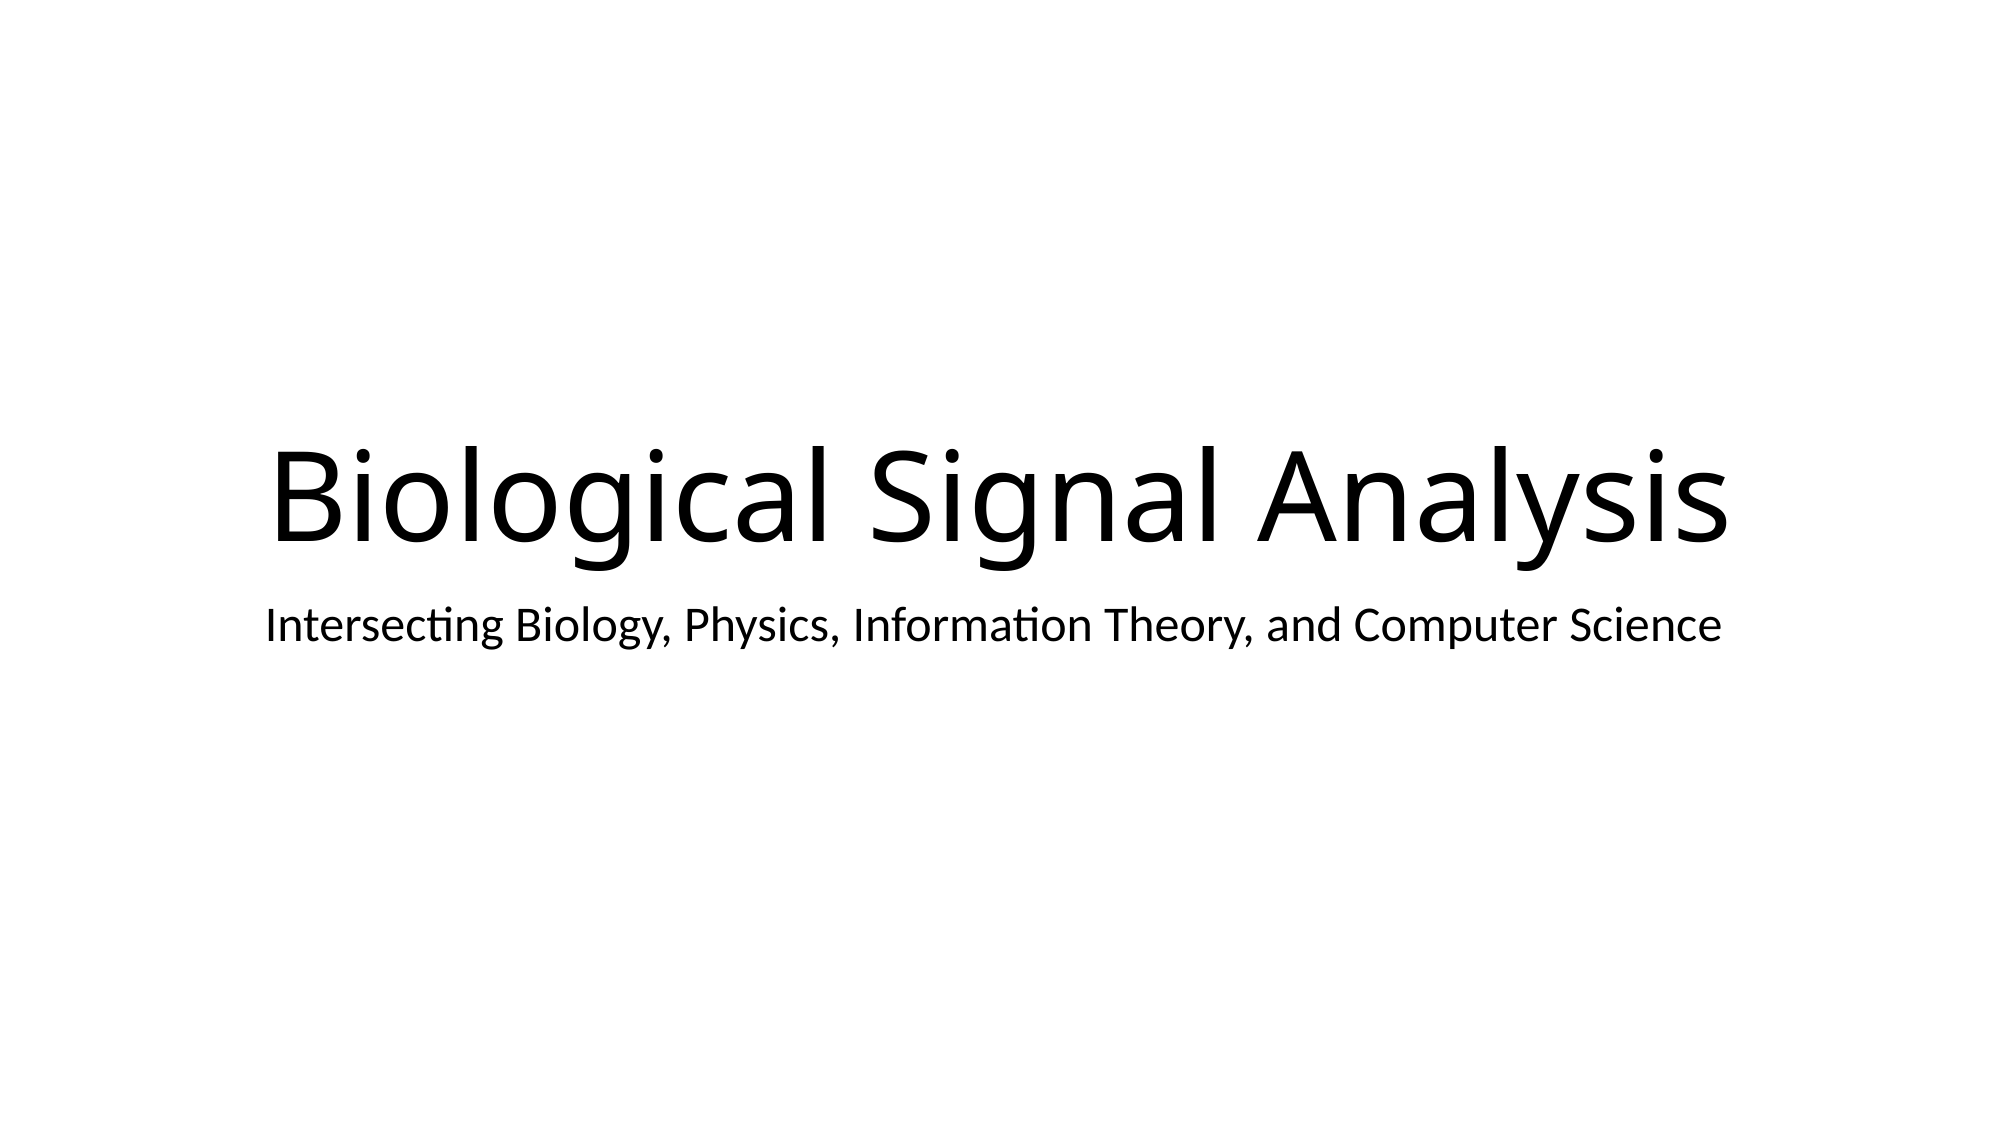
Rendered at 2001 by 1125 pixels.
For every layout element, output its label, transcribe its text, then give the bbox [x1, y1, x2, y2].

subtitle Intersecting Biology, Physics, Information Theory, and Computer Science [249, 590, 1750, 863]
title Biological Signal Analysis [249, 184, 1750, 576]
